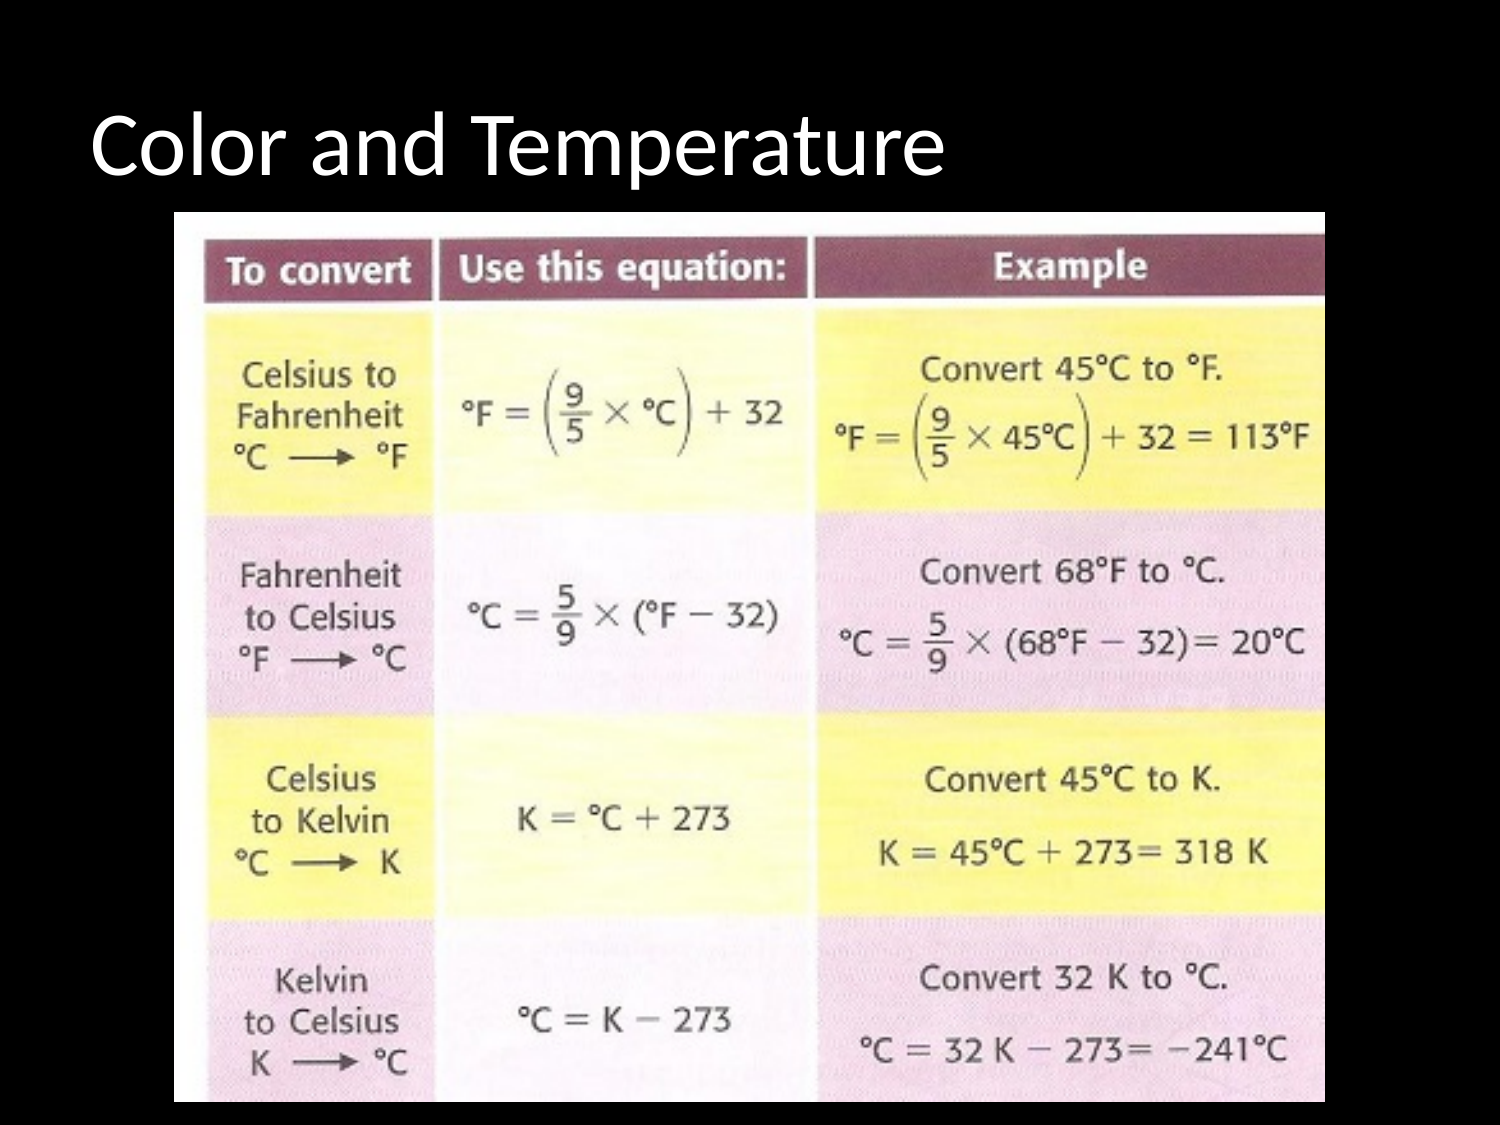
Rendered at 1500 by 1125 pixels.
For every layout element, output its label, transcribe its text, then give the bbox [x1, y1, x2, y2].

picture [174, 212, 1326, 1102]
title Color and Temperature [75, 45, 1425, 233]
